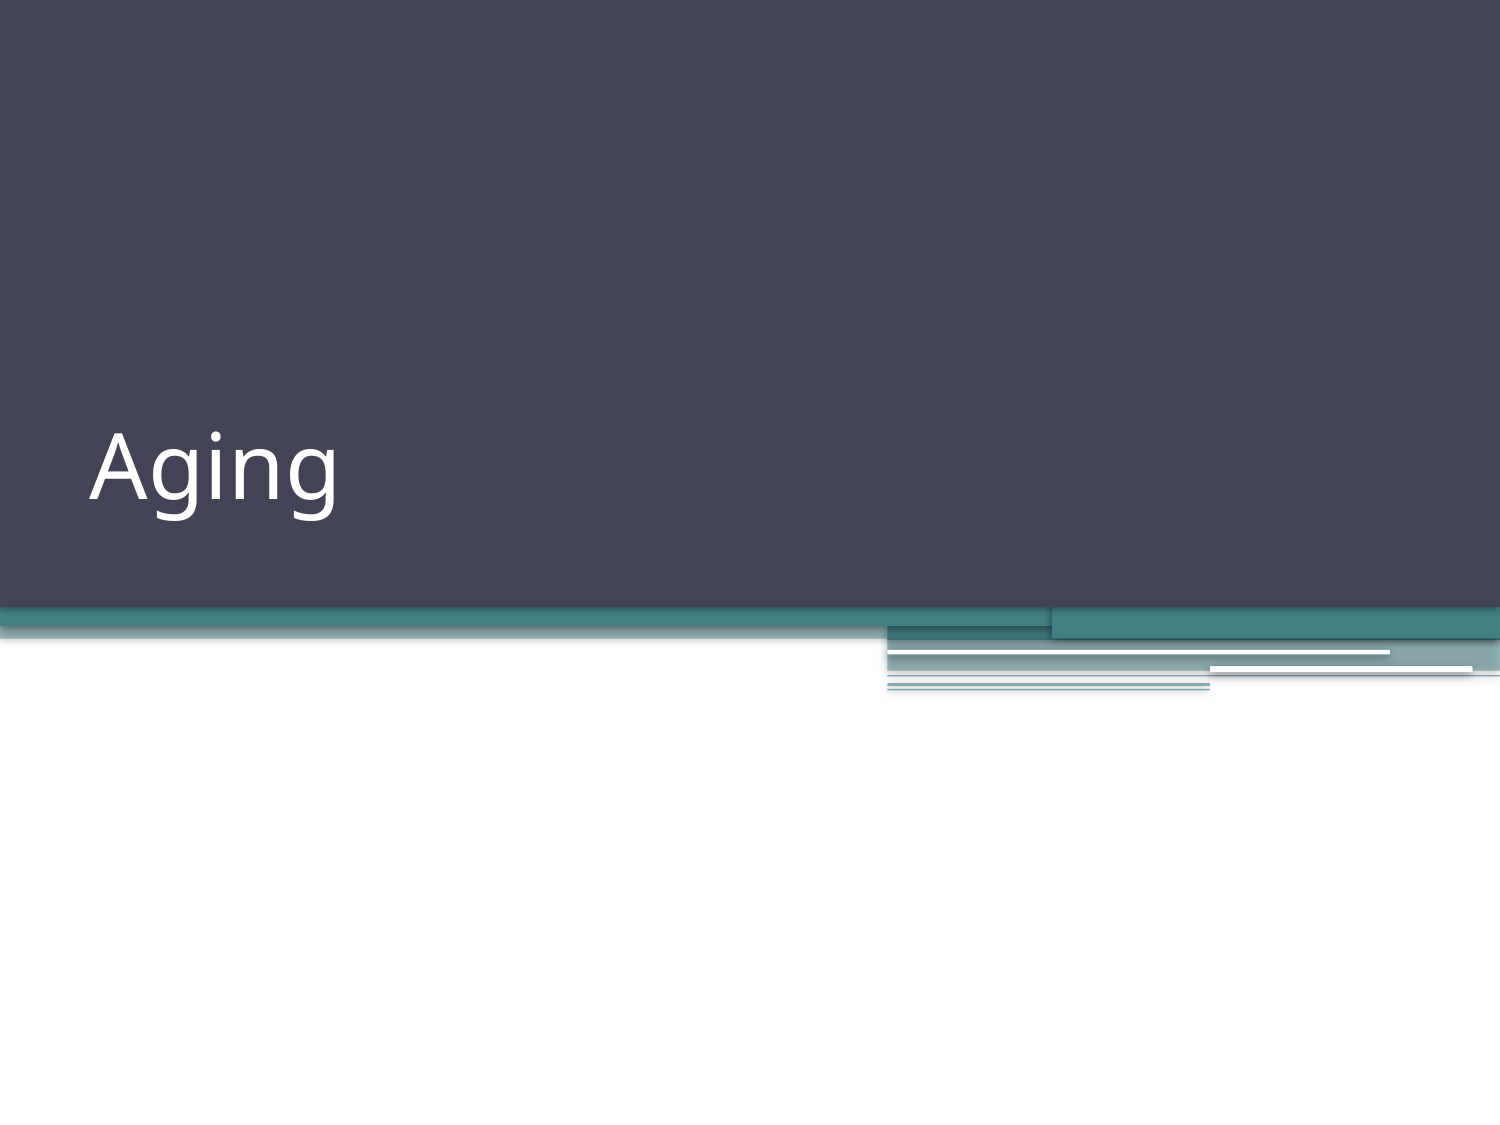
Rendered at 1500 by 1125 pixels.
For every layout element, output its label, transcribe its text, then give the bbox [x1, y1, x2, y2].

title Aging [75, 394, 1463, 636]
